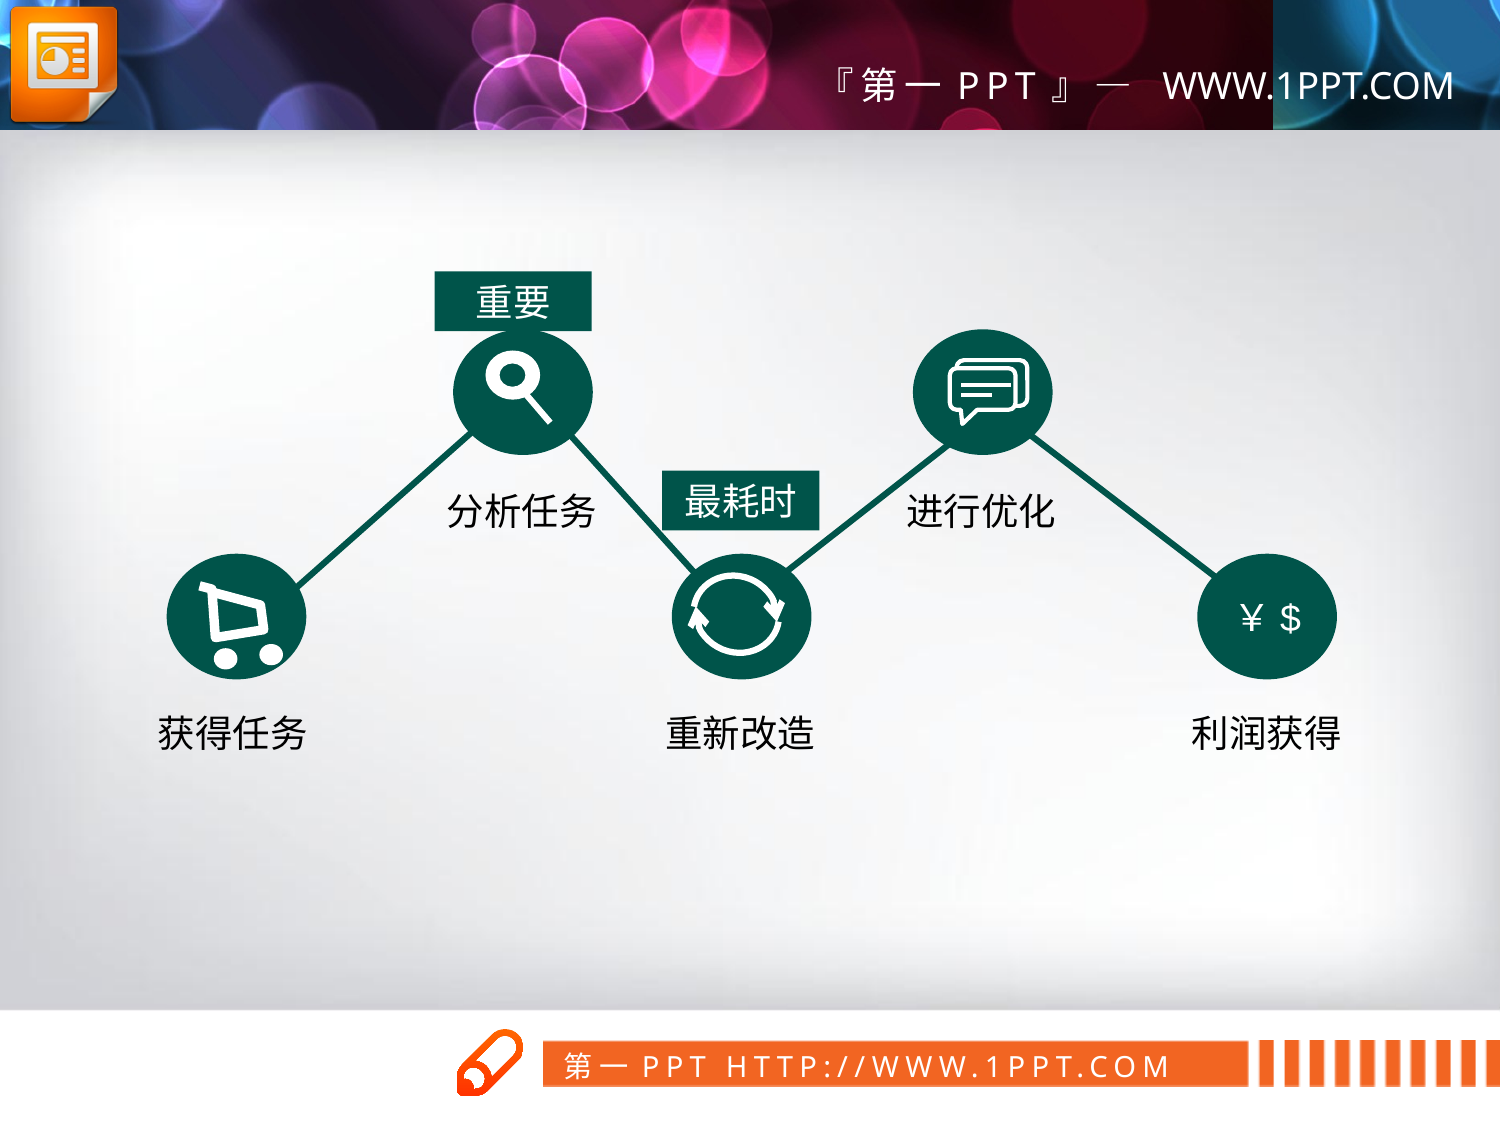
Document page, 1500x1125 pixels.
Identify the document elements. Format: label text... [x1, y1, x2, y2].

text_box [166, 553, 307, 680]
text_box 利润获得 [1177, 702, 1357, 763]
text_box 进行优化 [891, 480, 1072, 541]
picture [0, 0, 1500, 1012]
text_box [311, 454, 676, 631]
text_box 最耗时 [662, 470, 820, 531]
text_box 获得任务 [142, 702, 323, 763]
text_box 分析任务 [431, 480, 612, 541]
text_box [912, 329, 1053, 456]
picture [543, 1040, 1500, 1087]
text_box 重要 [434, 271, 592, 332]
text_box 重新改造 [650, 702, 831, 763]
text_box [810, 456, 1213, 623]
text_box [452, 329, 594, 456]
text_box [671, 553, 812, 680]
text_box ￥$ [1197, 553, 1337, 680]
